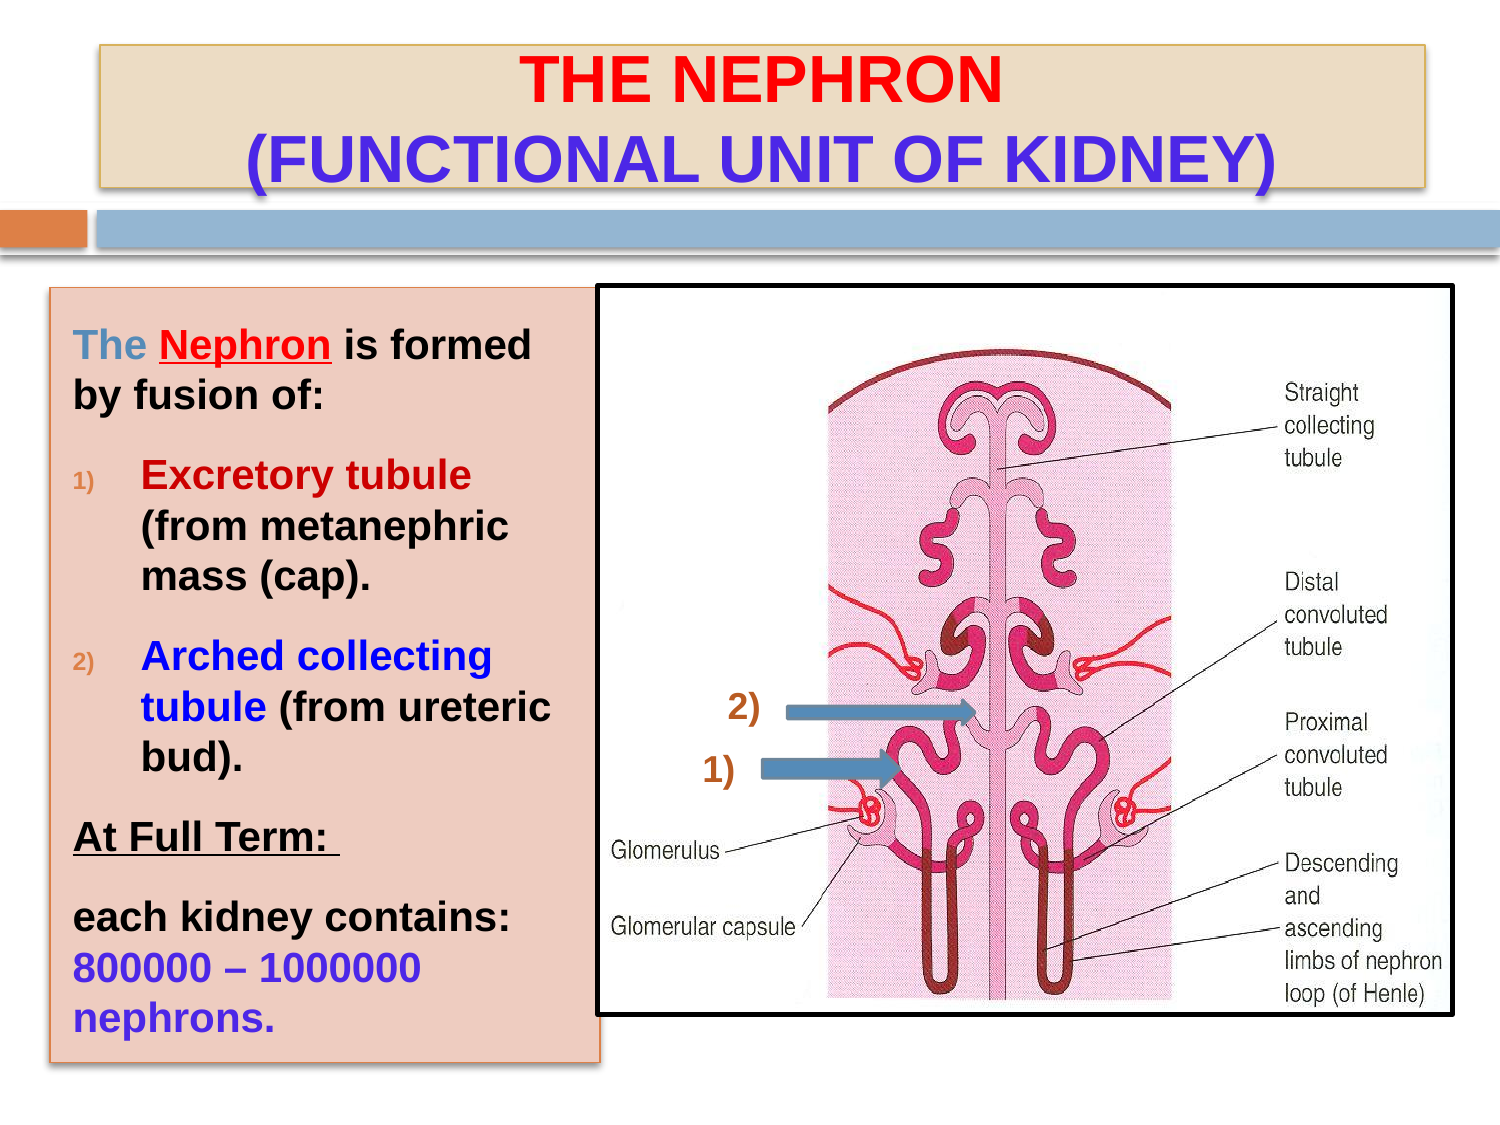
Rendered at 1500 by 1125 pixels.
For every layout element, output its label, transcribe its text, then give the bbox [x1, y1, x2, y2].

title THE NEPHRON (FUNCTIONAL UNIT OF KIDNEY) [99, 44, 1426, 188]
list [599, 287, 1451, 1013]
list The Nephron is formed by fusion of: Excretory tubule (from metanephric mass (cap). Arched collecting tubule (from ureteric bud). At Full Term: each kidney contains: 800000 – 1000000 nephrons. [49, 287, 601, 1063]
